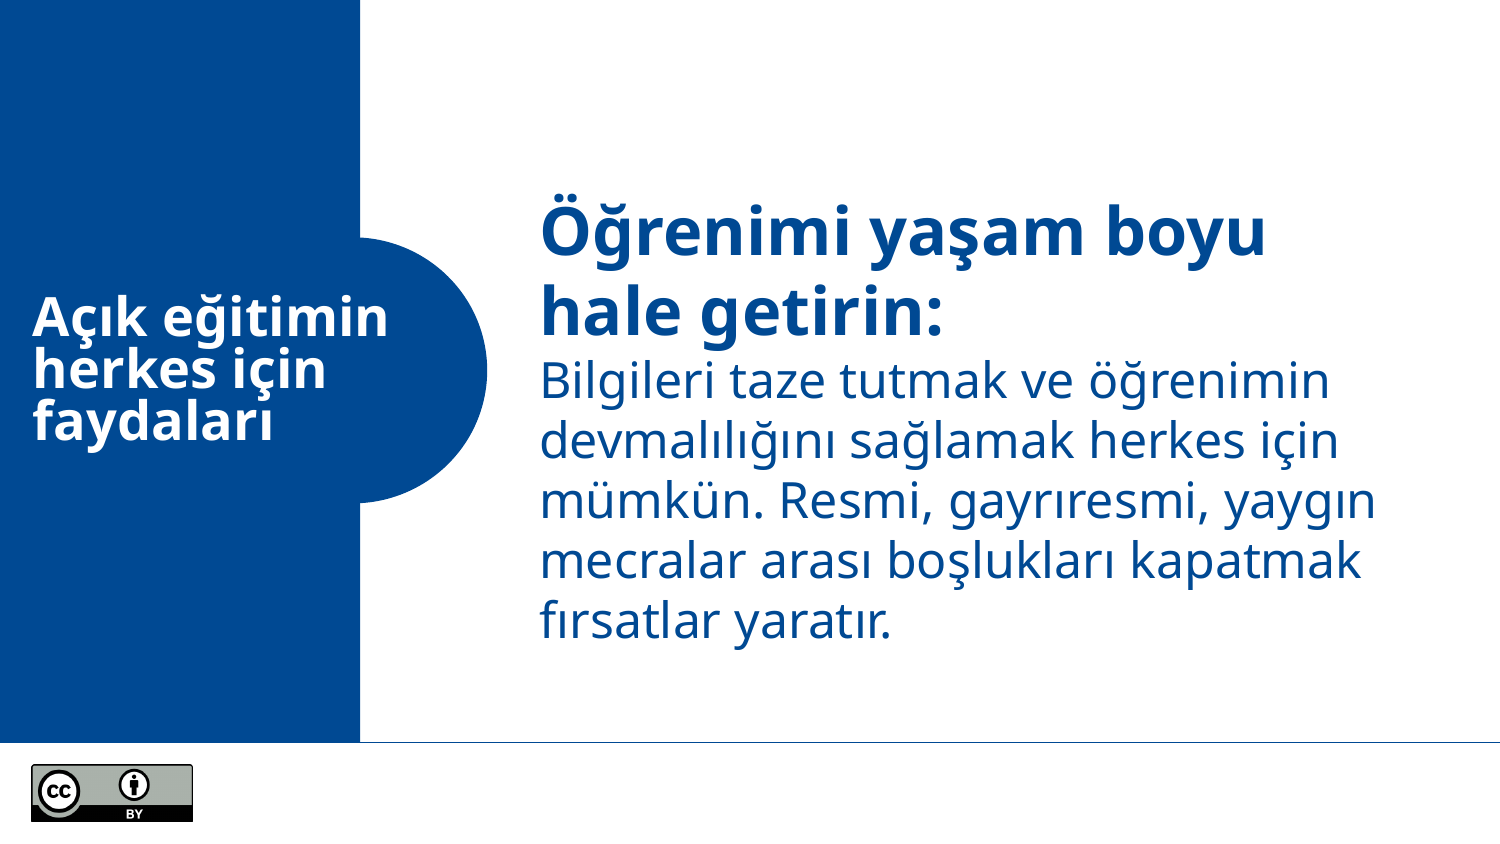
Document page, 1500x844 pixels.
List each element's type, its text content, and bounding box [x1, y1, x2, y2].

text_box Açık eğitimin herkes için faydaları [17, 279, 432, 466]
text_box [0, 0, 361, 742]
text_box [0, 750, 1500, 844]
picture [31, 764, 193, 822]
text_box [254, 237, 488, 504]
text_box Öğrenimi yaşam boyu hale getirin: Bilgileri taze tutmak ve öğrenimin devmalılığını sağlamak herkes için mümkün. Resmi, gayrıresmi, yaygın mecralar arası boşlukları kapatmak fırsatlar yaratır. [524, 173, 1435, 664]
